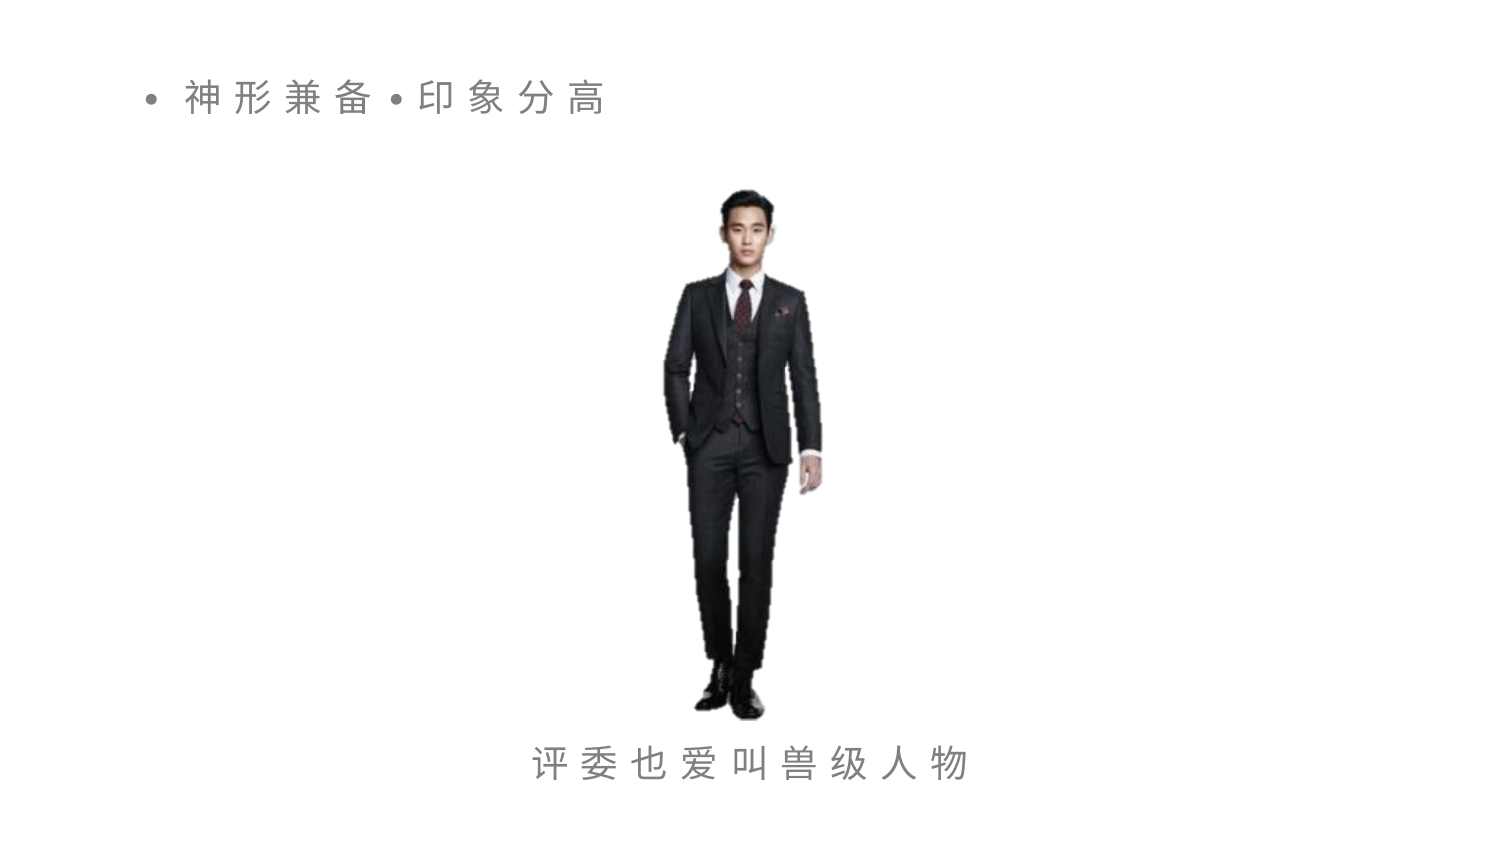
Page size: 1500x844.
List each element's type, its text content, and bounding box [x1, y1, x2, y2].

text_box 评委也爱叫兽级人物 [516, 732, 984, 792]
picture [638, 173, 862, 721]
text_box 印象分高 [402, 66, 621, 127]
text_box ∙神形兼备∙ [124, 66, 402, 126]
